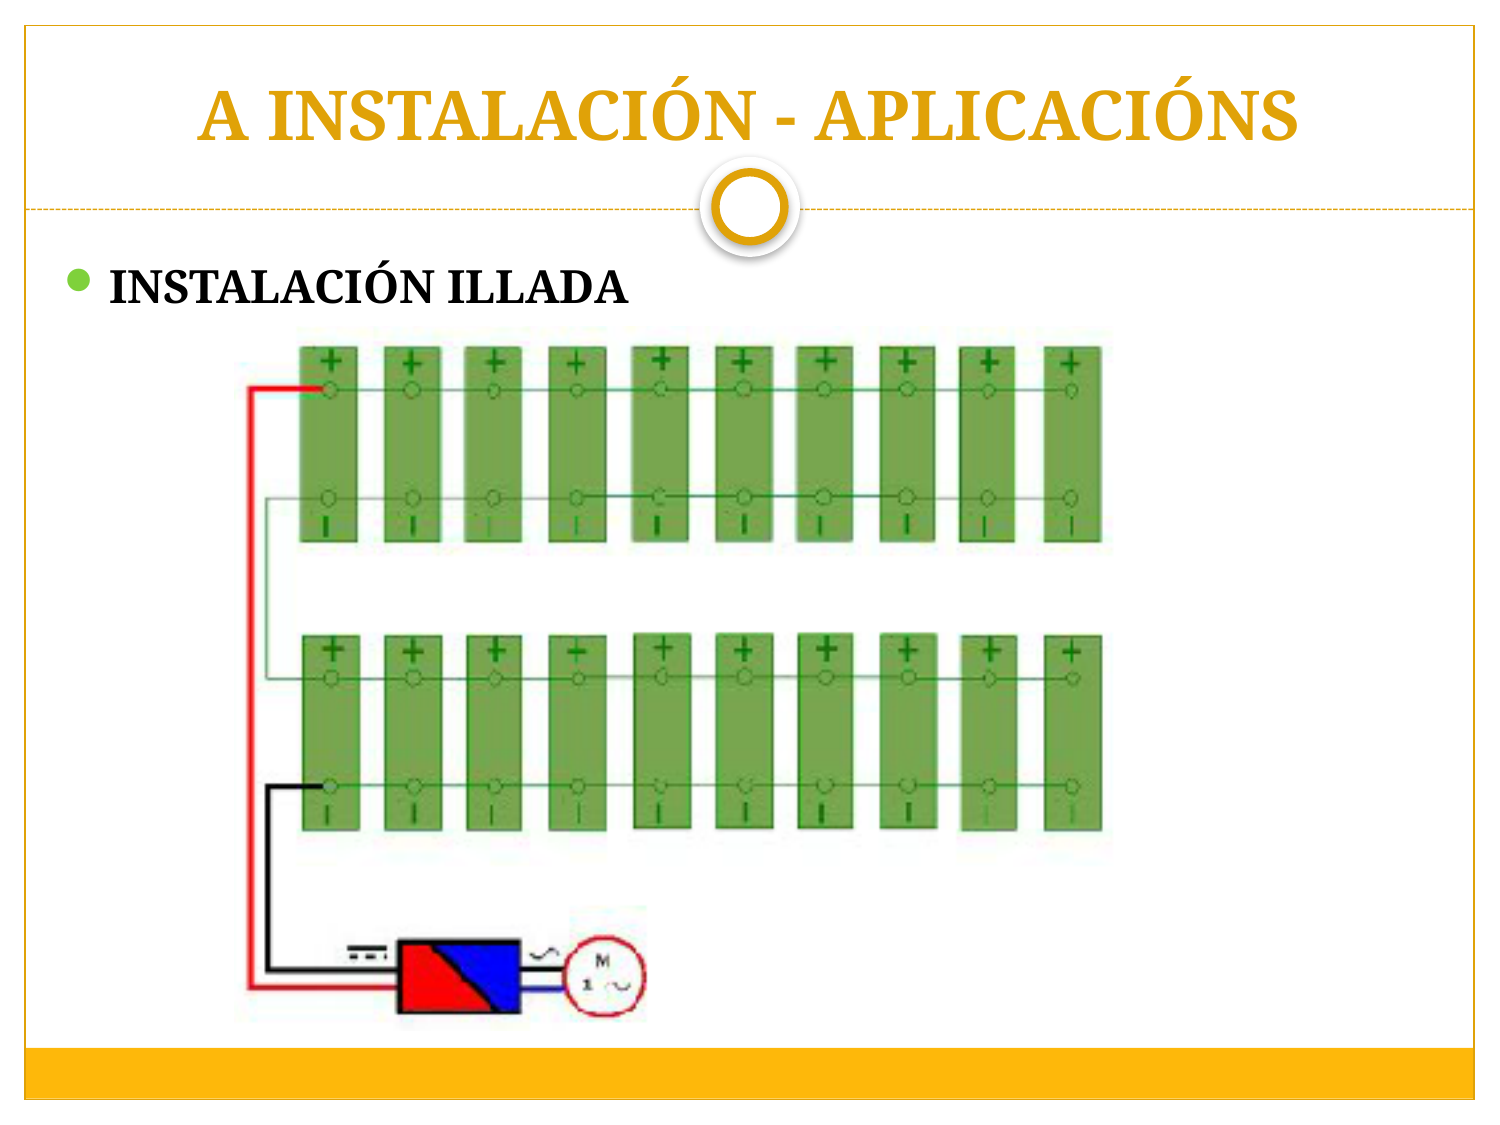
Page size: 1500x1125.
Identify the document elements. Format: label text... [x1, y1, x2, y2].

title A INSTALACIÓN - APLICACIÓNS [49, 37, 1450, 162]
picture [234, 325, 1164, 1031]
list INSTALACIÓN ILLADA [49, 250, 1445, 1001]
